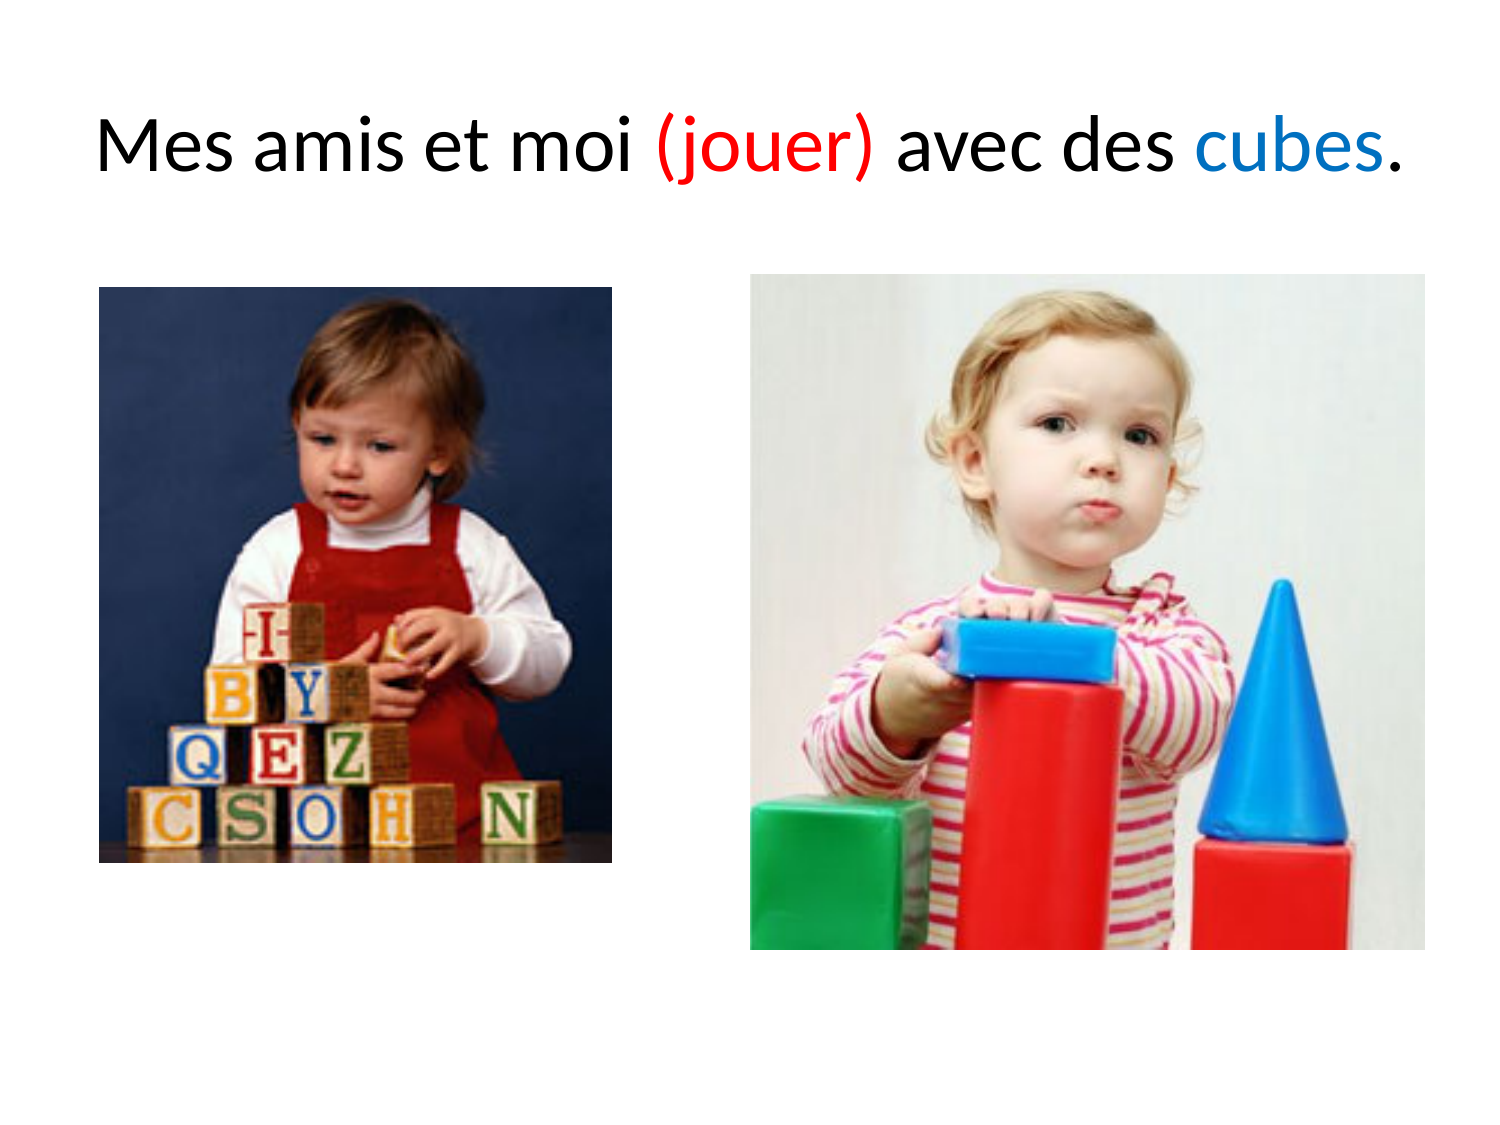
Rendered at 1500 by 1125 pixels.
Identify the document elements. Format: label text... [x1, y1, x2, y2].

picture [749, 274, 1426, 951]
title Mes amis et moi (jouer) avec des cubes. [75, 45, 1425, 233]
picture [99, 287, 612, 863]
